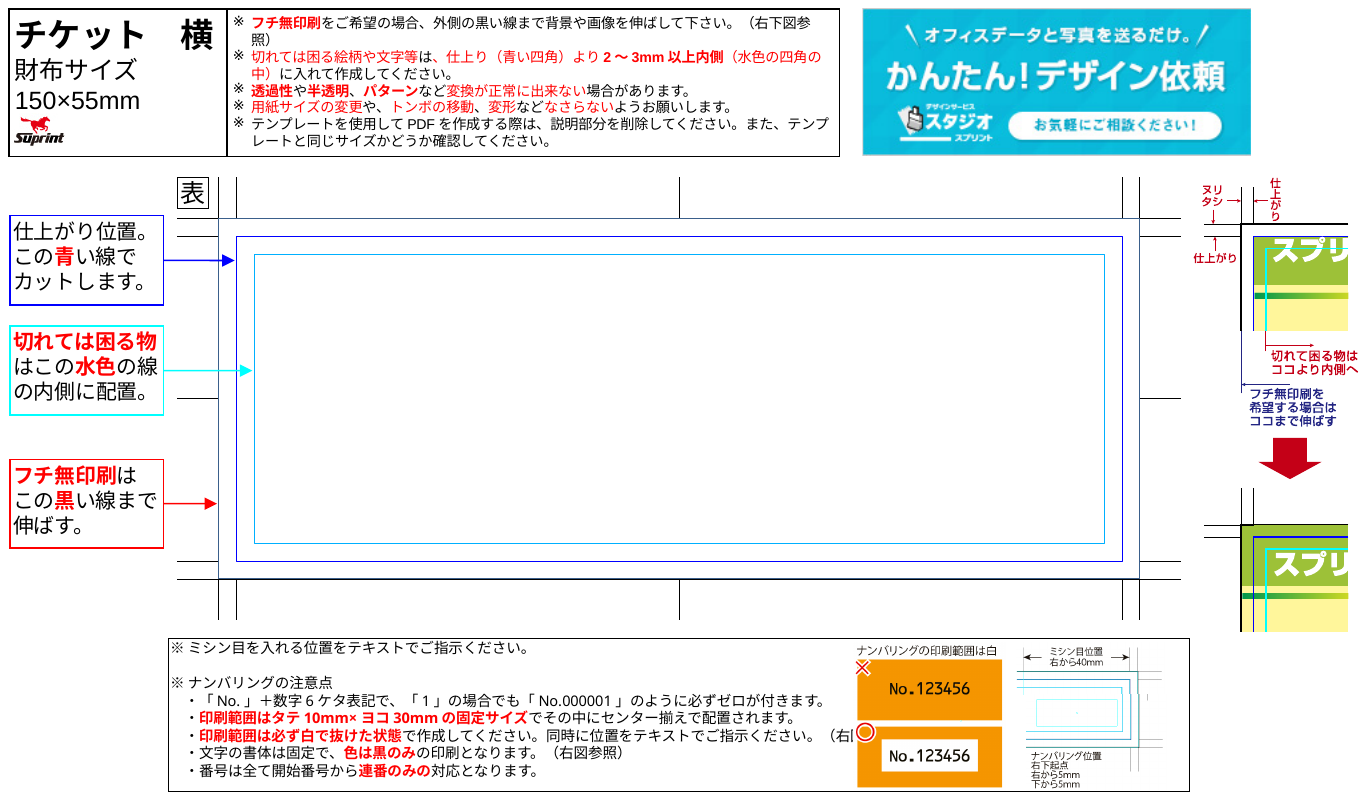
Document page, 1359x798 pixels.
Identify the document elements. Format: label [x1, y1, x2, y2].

picture [853, 642, 1006, 791]
picture [862, 8, 1251, 156]
picture [1016, 642, 1167, 791]
picture [11, 113, 66, 148]
